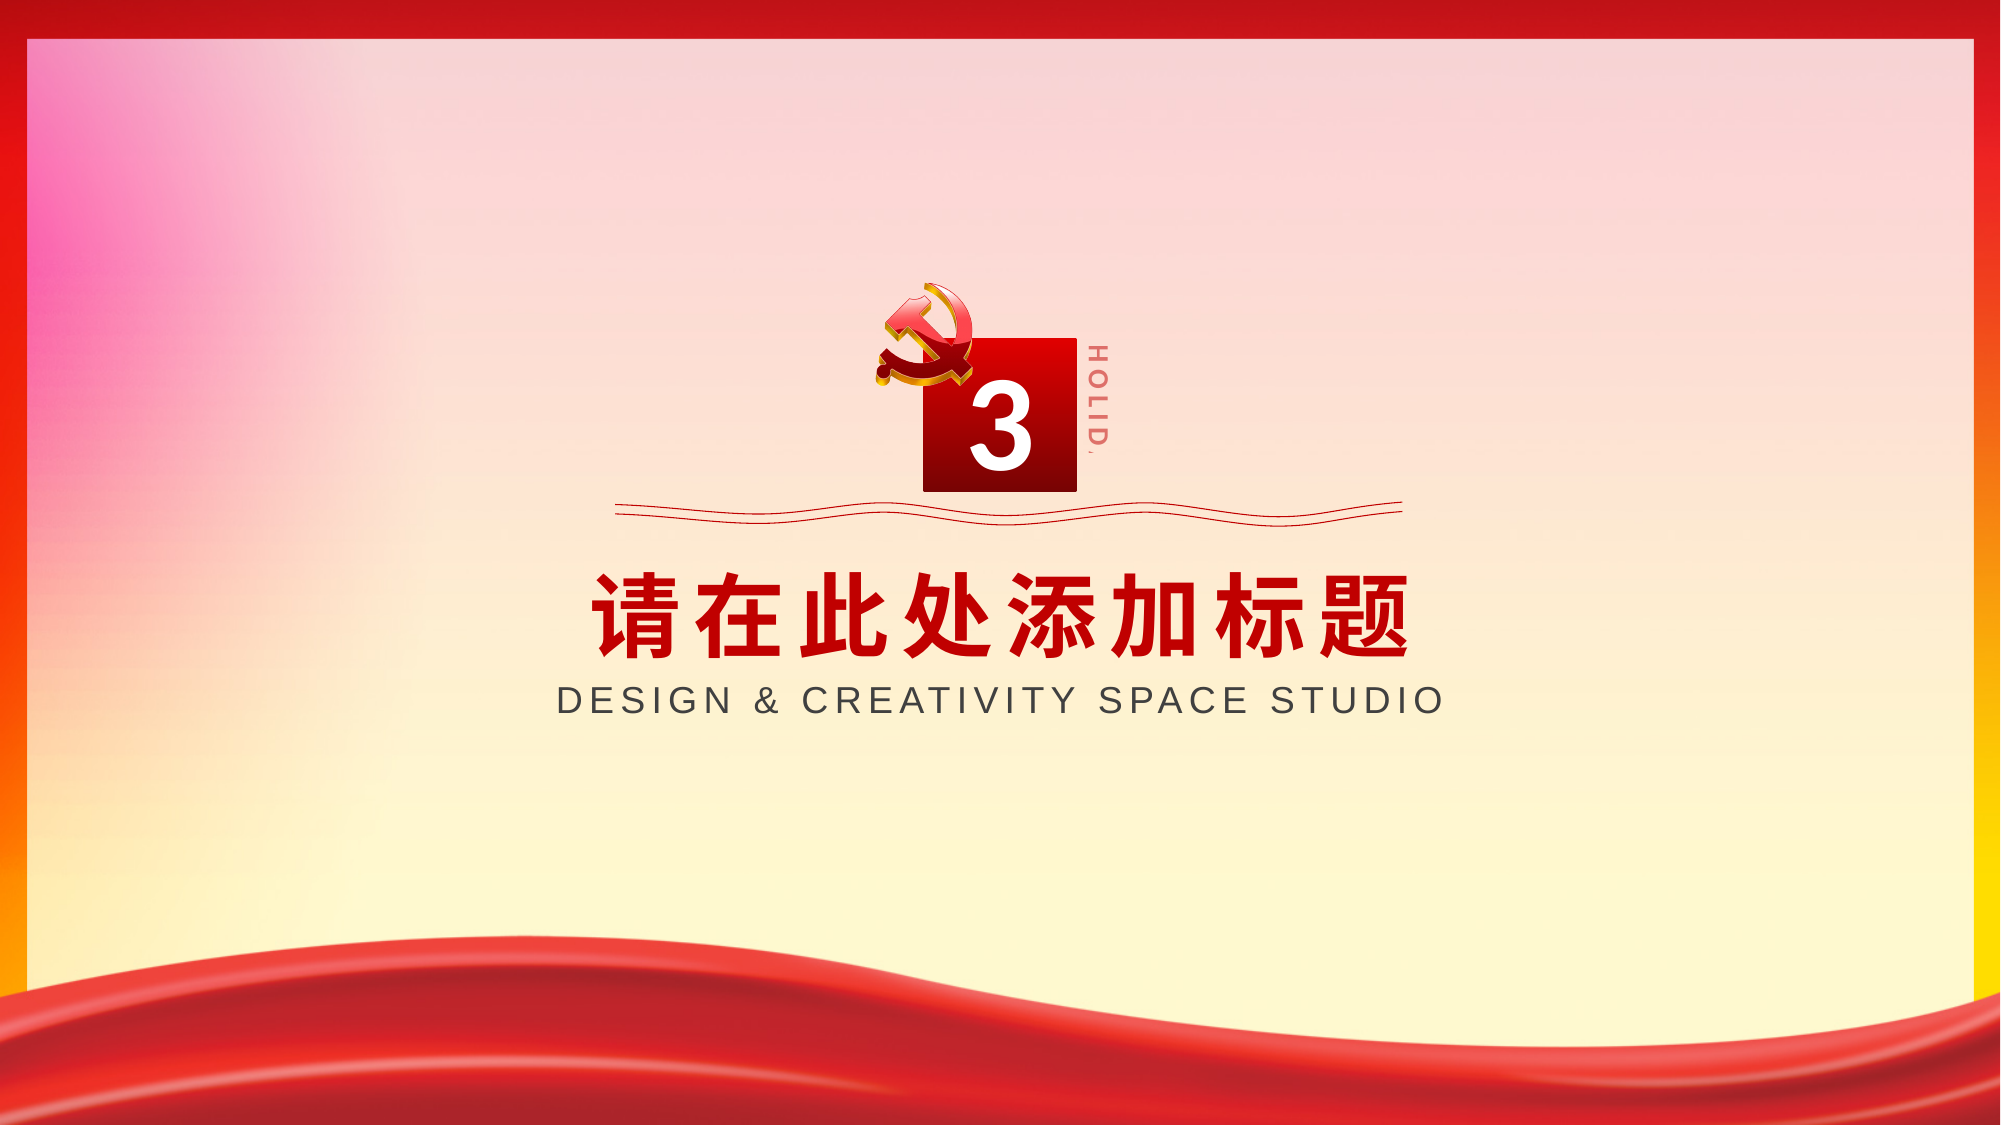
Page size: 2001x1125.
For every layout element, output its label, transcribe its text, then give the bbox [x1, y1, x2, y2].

text_box 请在此处添加标题 [574, 551, 1426, 668]
text_box HOLIDAY [1059, 329, 1126, 501]
picture [0, 0, 2001, 1125]
text_box DESIGN & CREATIVITY SPACE STUDIO [541, 668, 1459, 729]
text_box 3 [923, 337, 1059, 493]
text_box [615, 501, 1403, 527]
